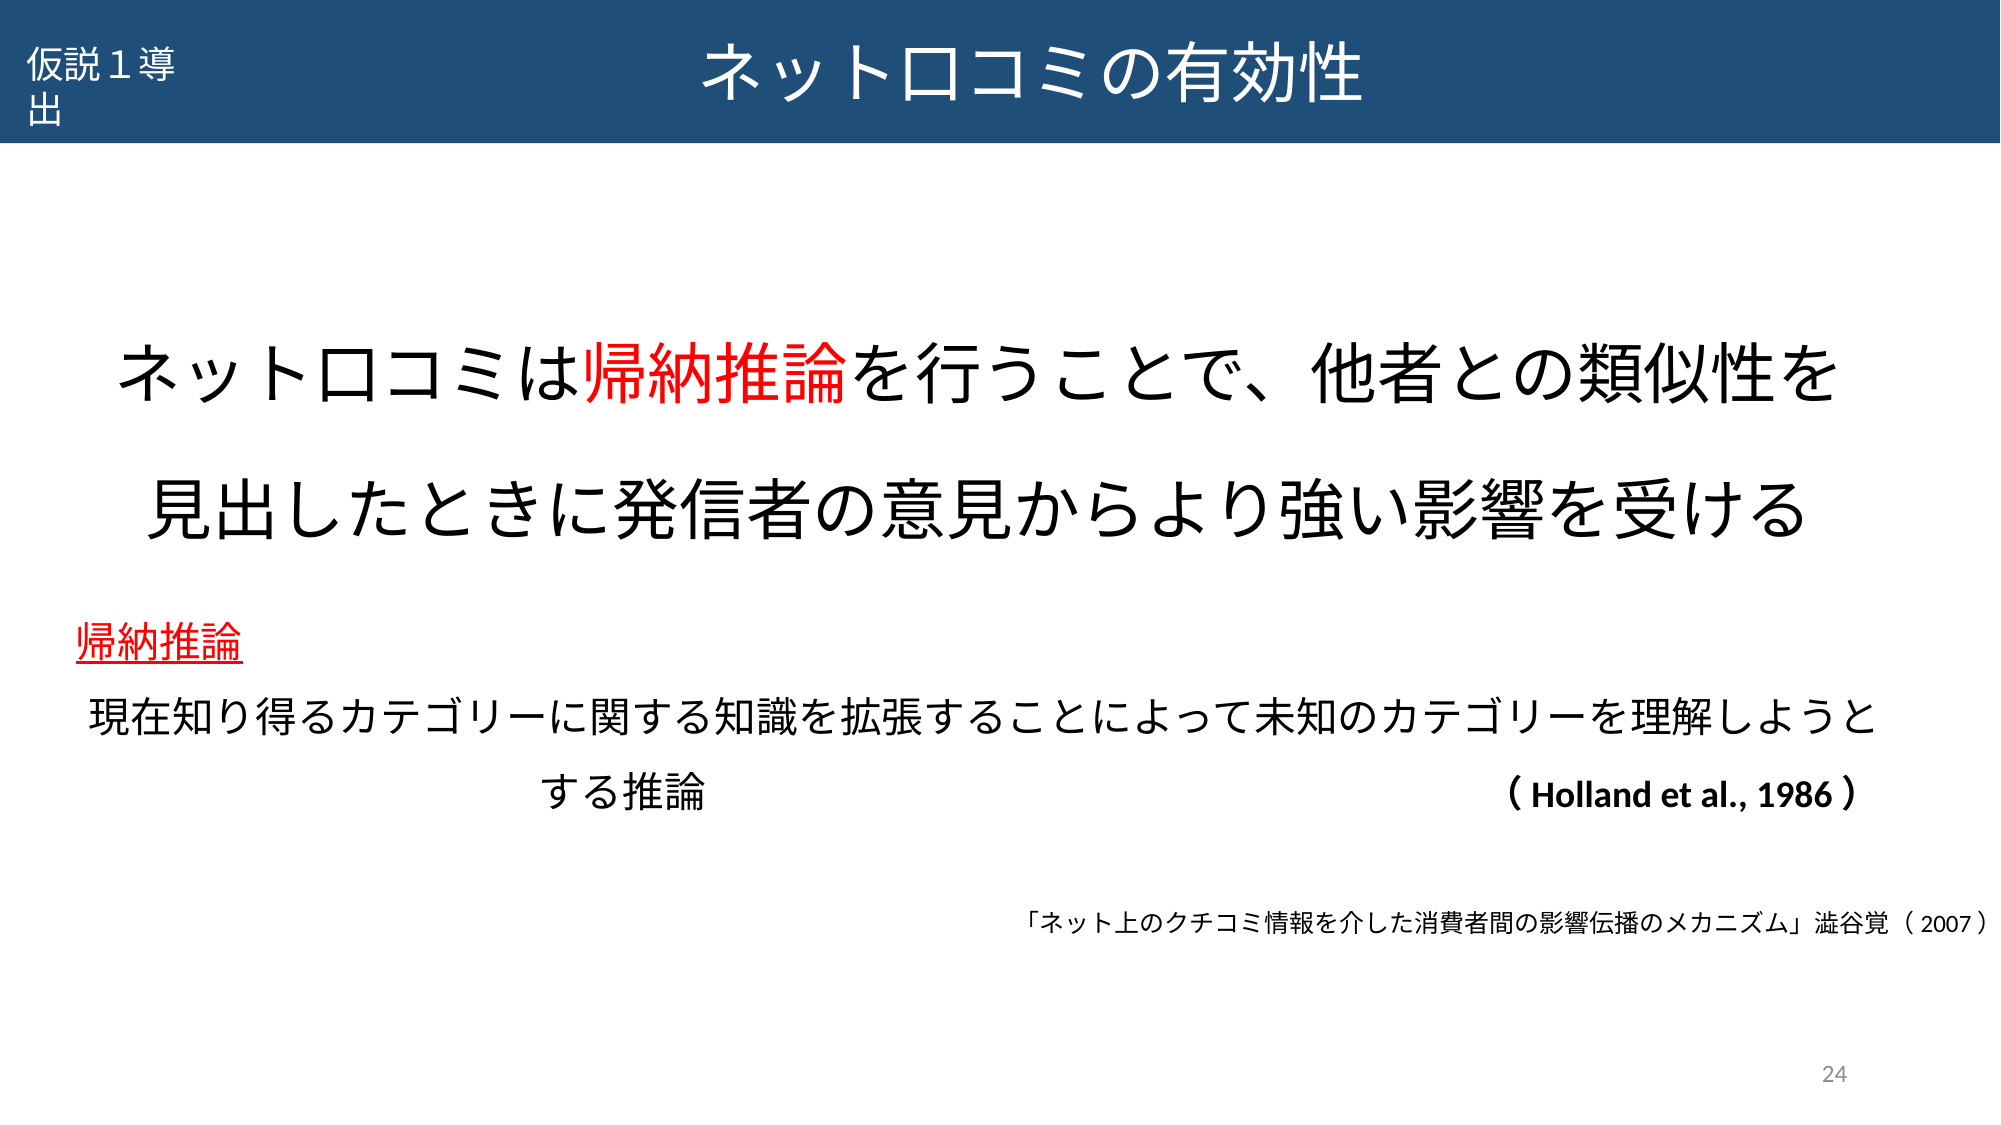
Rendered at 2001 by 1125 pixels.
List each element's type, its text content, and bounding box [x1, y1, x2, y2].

title ネット口コミの有効性 [682, 0, 1438, 185]
text_box [1438, 0, 2000, 144]
slide_number 24 [1412, 1042, 1863, 1103]
list ネット口コミは帰納推論を行うことで、他者との類似性を見出したときに発信者の意見からより強い影響を受ける [95, 268, 1863, 511]
text_box 帰納推論 現在知り得るカテゴリーに関する知識を拡張することによって未知のカテゴリーを理解しようとする推論 （Holland et al., 1986） [60, 608, 1895, 823]
text_box 仮説１導出 [11, 33, 229, 138]
text_box 「ネット上のクチコミ情報を介した消費者間の影響伝播のメカニズム」澁谷覚（2007） [999, 899, 2000, 945]
text_box [0, 0, 682, 144]
